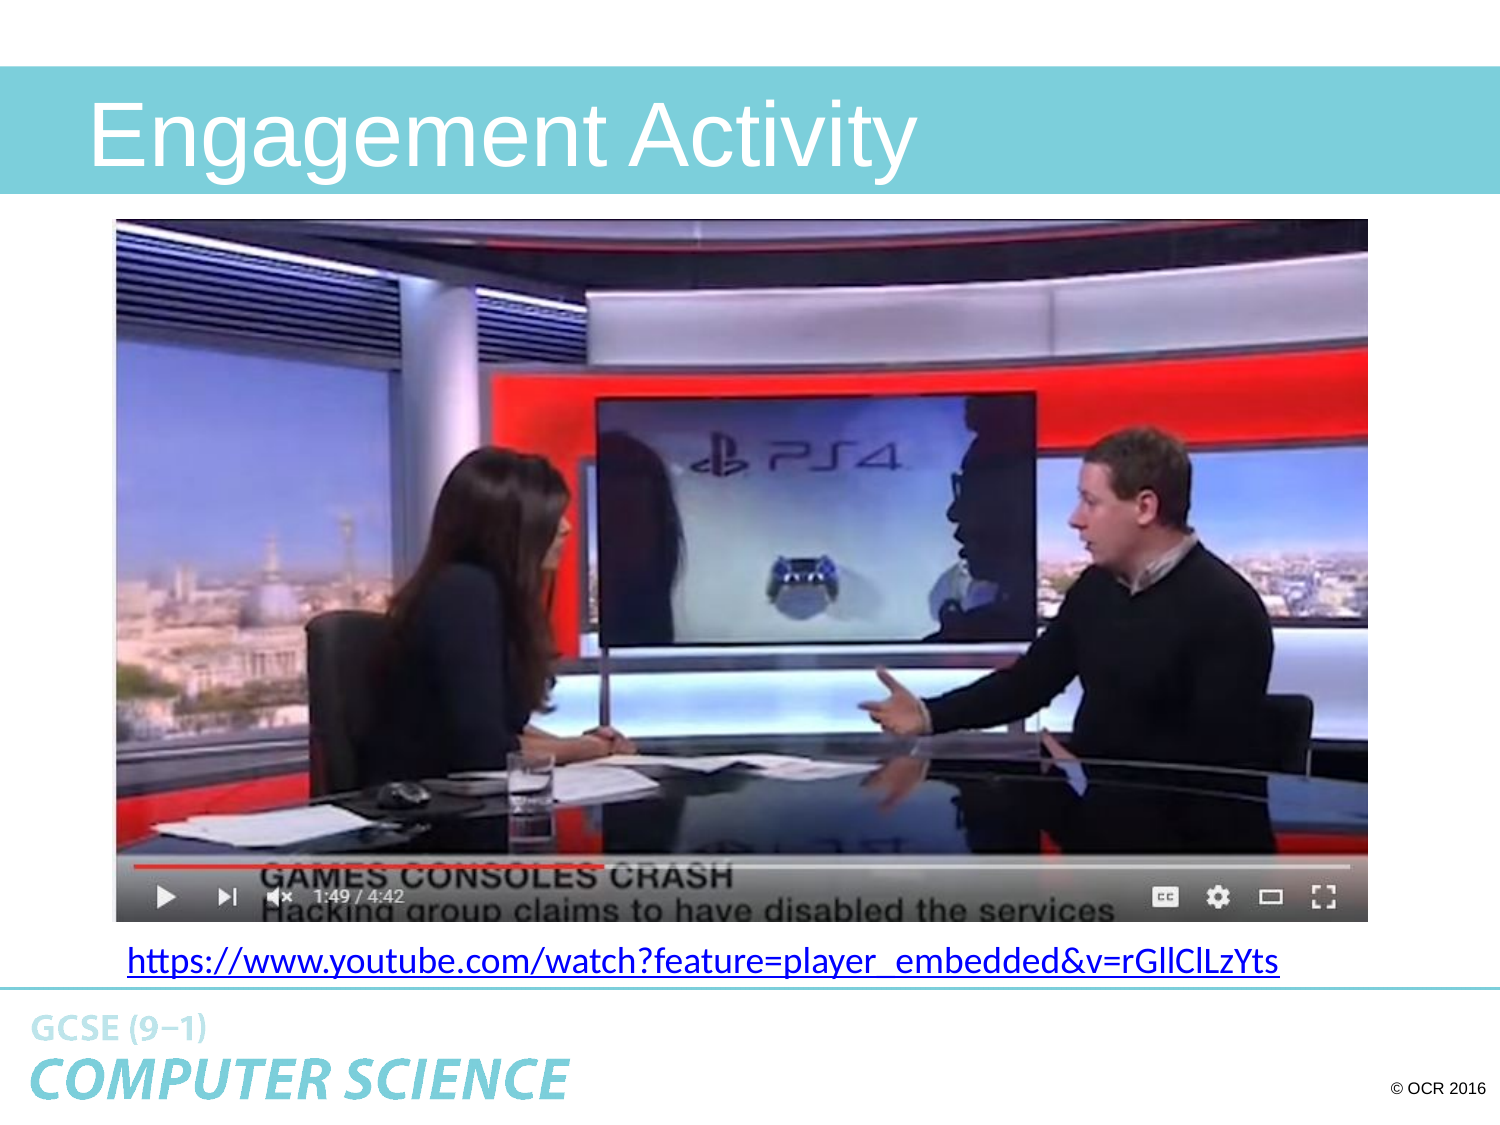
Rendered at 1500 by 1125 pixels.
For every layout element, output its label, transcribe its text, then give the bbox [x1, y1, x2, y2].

title Engagement Activity [0, 66, 1500, 194]
picture [0, 987, 1500, 1124]
text_box https://www.youtube.com/watch?feature=player_embedded&v=rGllClLzYts [112, 929, 1365, 989]
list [111, 219, 1369, 922]
